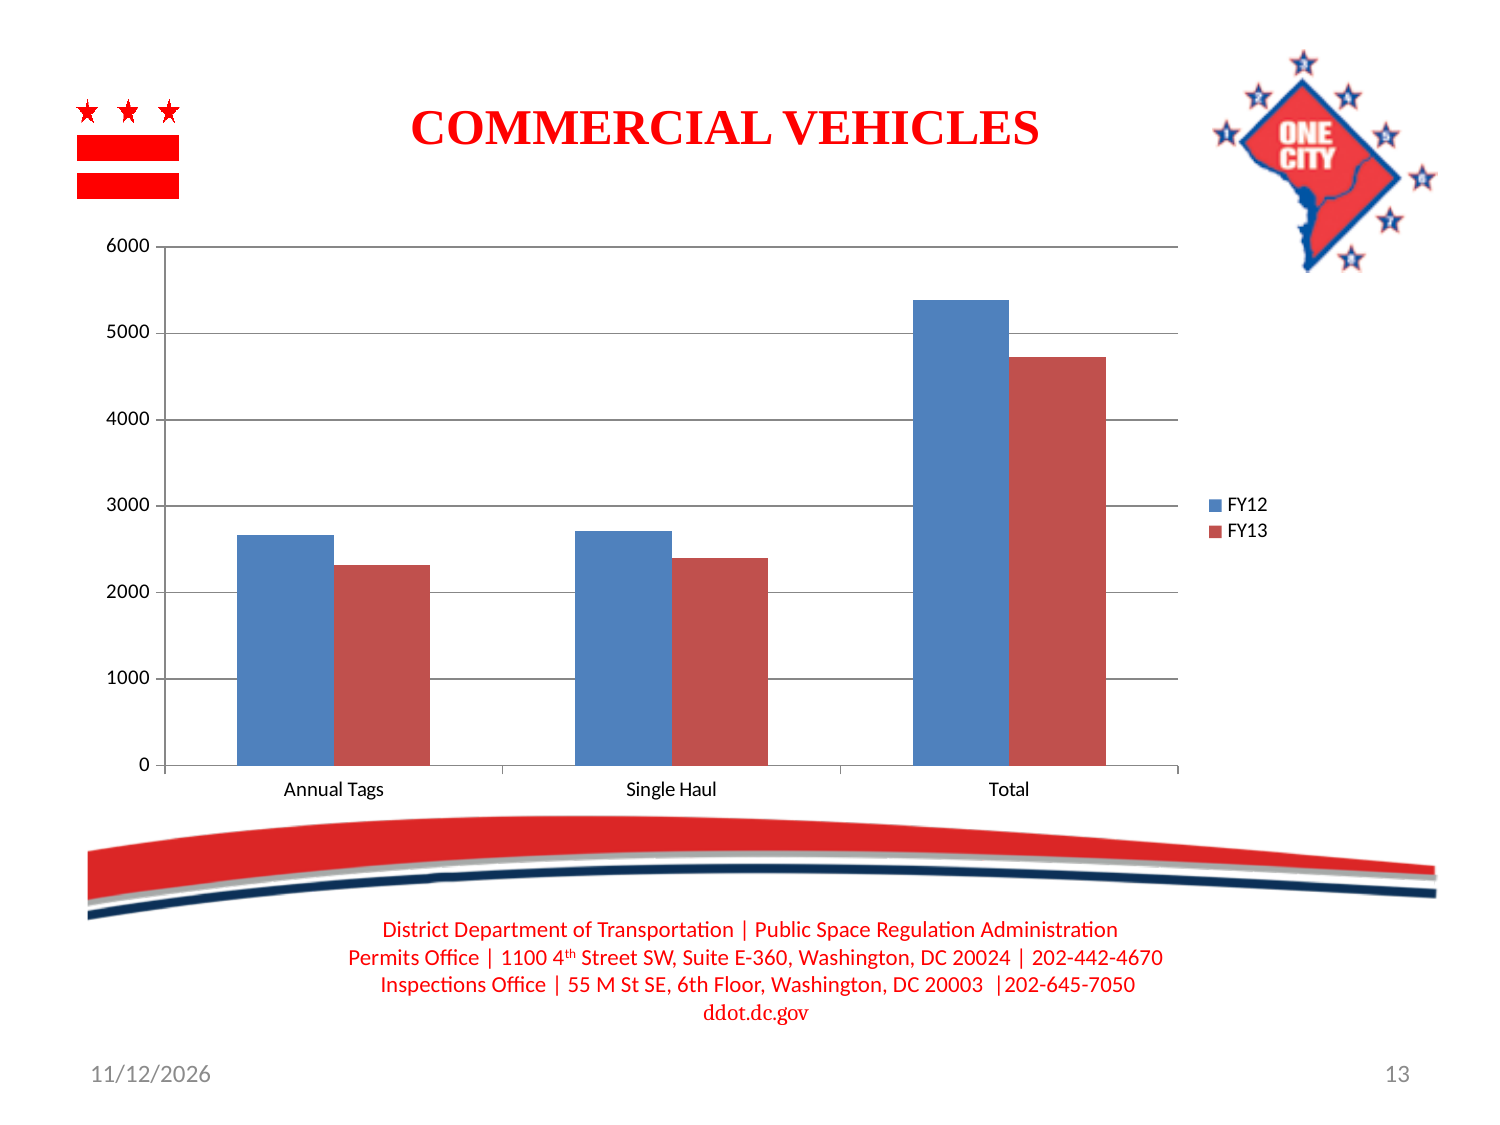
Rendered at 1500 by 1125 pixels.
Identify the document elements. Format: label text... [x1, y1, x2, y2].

picture [87, 812, 1440, 951]
chart [81, 224, 1288, 813]
slide_number 13 [1074, 1042, 1425, 1103]
picture [1212, 49, 1438, 274]
picture [74, 99, 180, 202]
text_box District Department of Transportation | Public Space Regulation Administration Permits Office | 1100 4th Street SW, Suite E-360, Washington, DC 20024 | 202-442-4670 Inspections Office | 55 M St SE, 6th Floor, Washington, DC 20003 |202-645-7050 ddot.dc.gov [62, 899, 1450, 1050]
text_box COMMERCIAL VEHICLES [375, 87, 1075, 163]
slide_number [75, 1042, 425, 1103]
